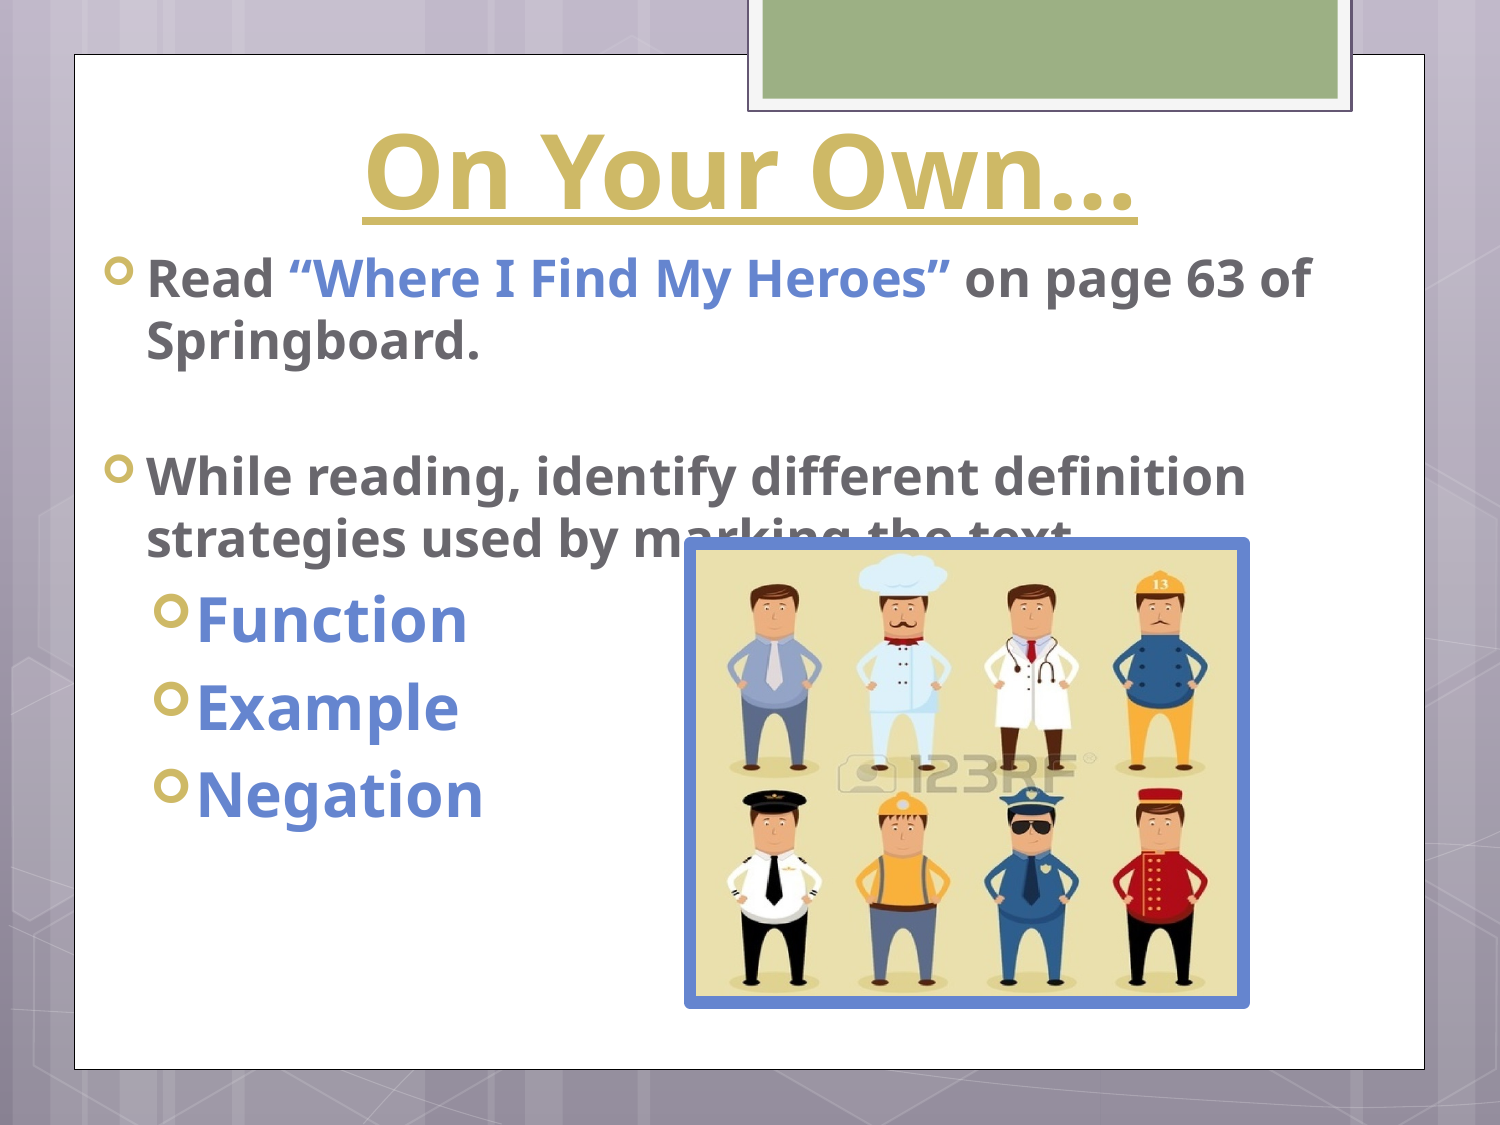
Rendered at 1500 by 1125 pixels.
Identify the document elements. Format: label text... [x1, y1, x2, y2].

title On Your Own… [75, 50, 1425, 237]
list Read “Where I Find My Heroes” on page 63 of Springboard. While reading, identify different definition strategies used by marking the text. Function Example Negation [75, 237, 1425, 988]
picture [696, 549, 1238, 997]
